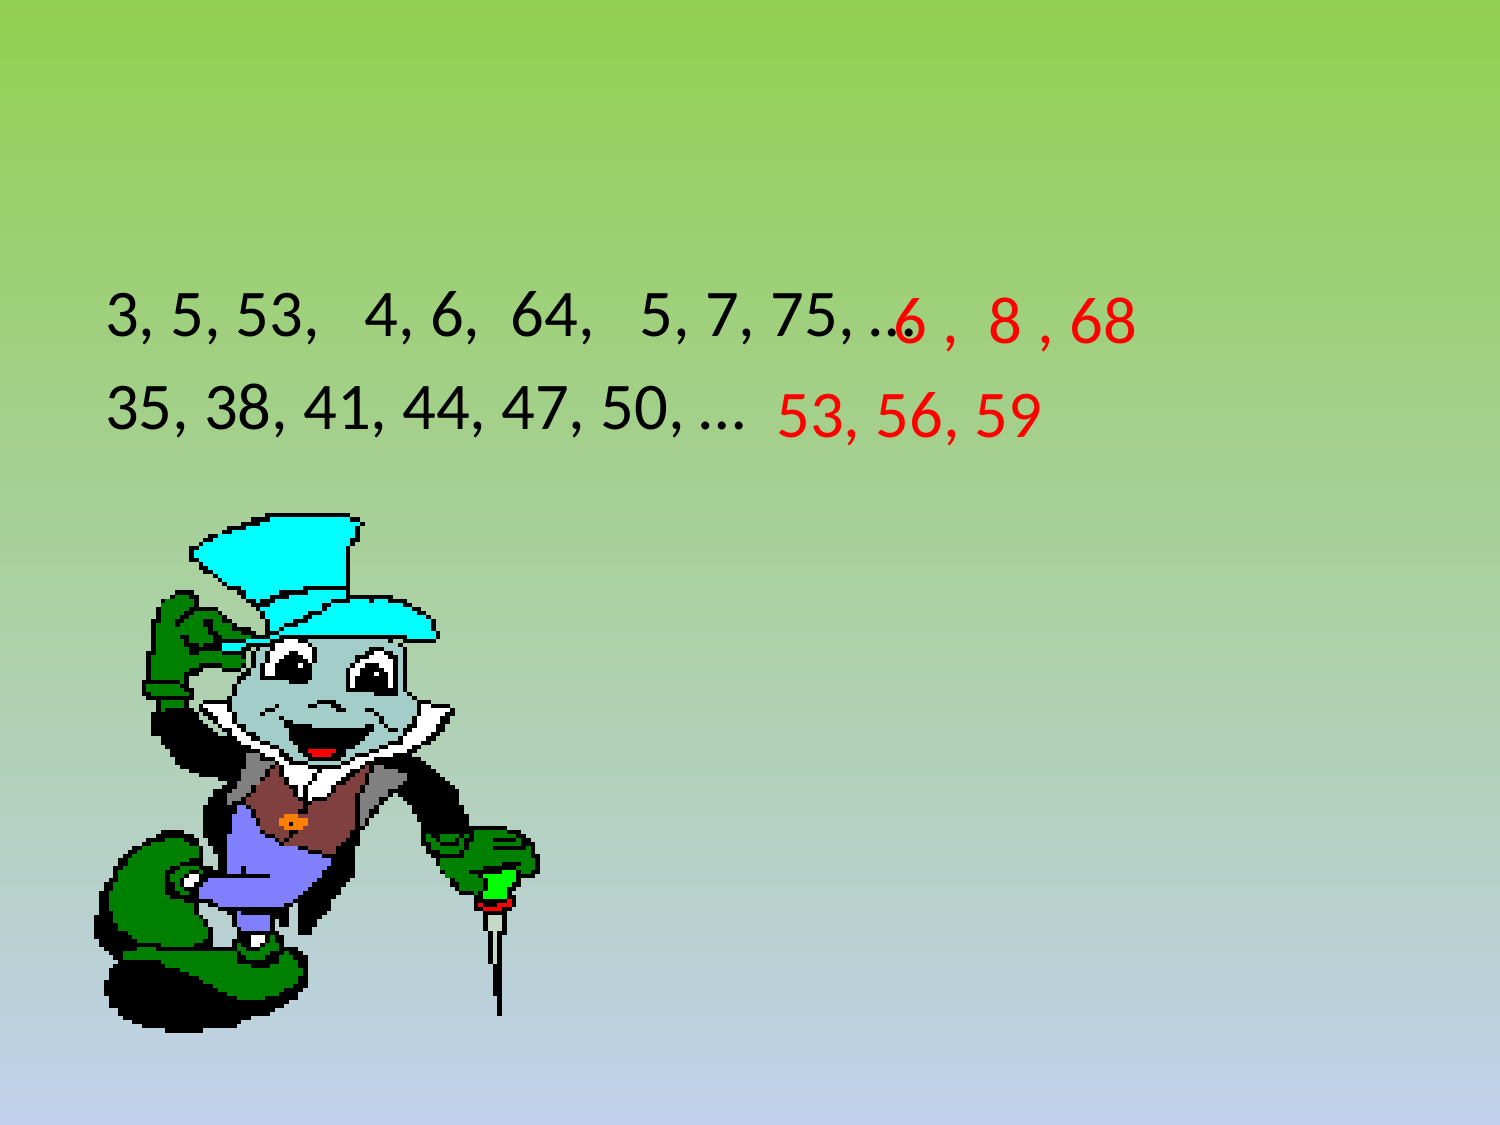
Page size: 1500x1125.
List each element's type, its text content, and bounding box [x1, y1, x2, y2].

text_box 6 , 8 , 68 [878, 269, 1360, 365]
text_box 53, 56, 59 [761, 363, 1078, 458]
list 3, 5, 53, 4, 6, 64, 5, 7, 75, … 35, 38, 41, 44, 47, 50, … [75, 262, 1425, 457]
picture [0, 445, 551, 1033]
